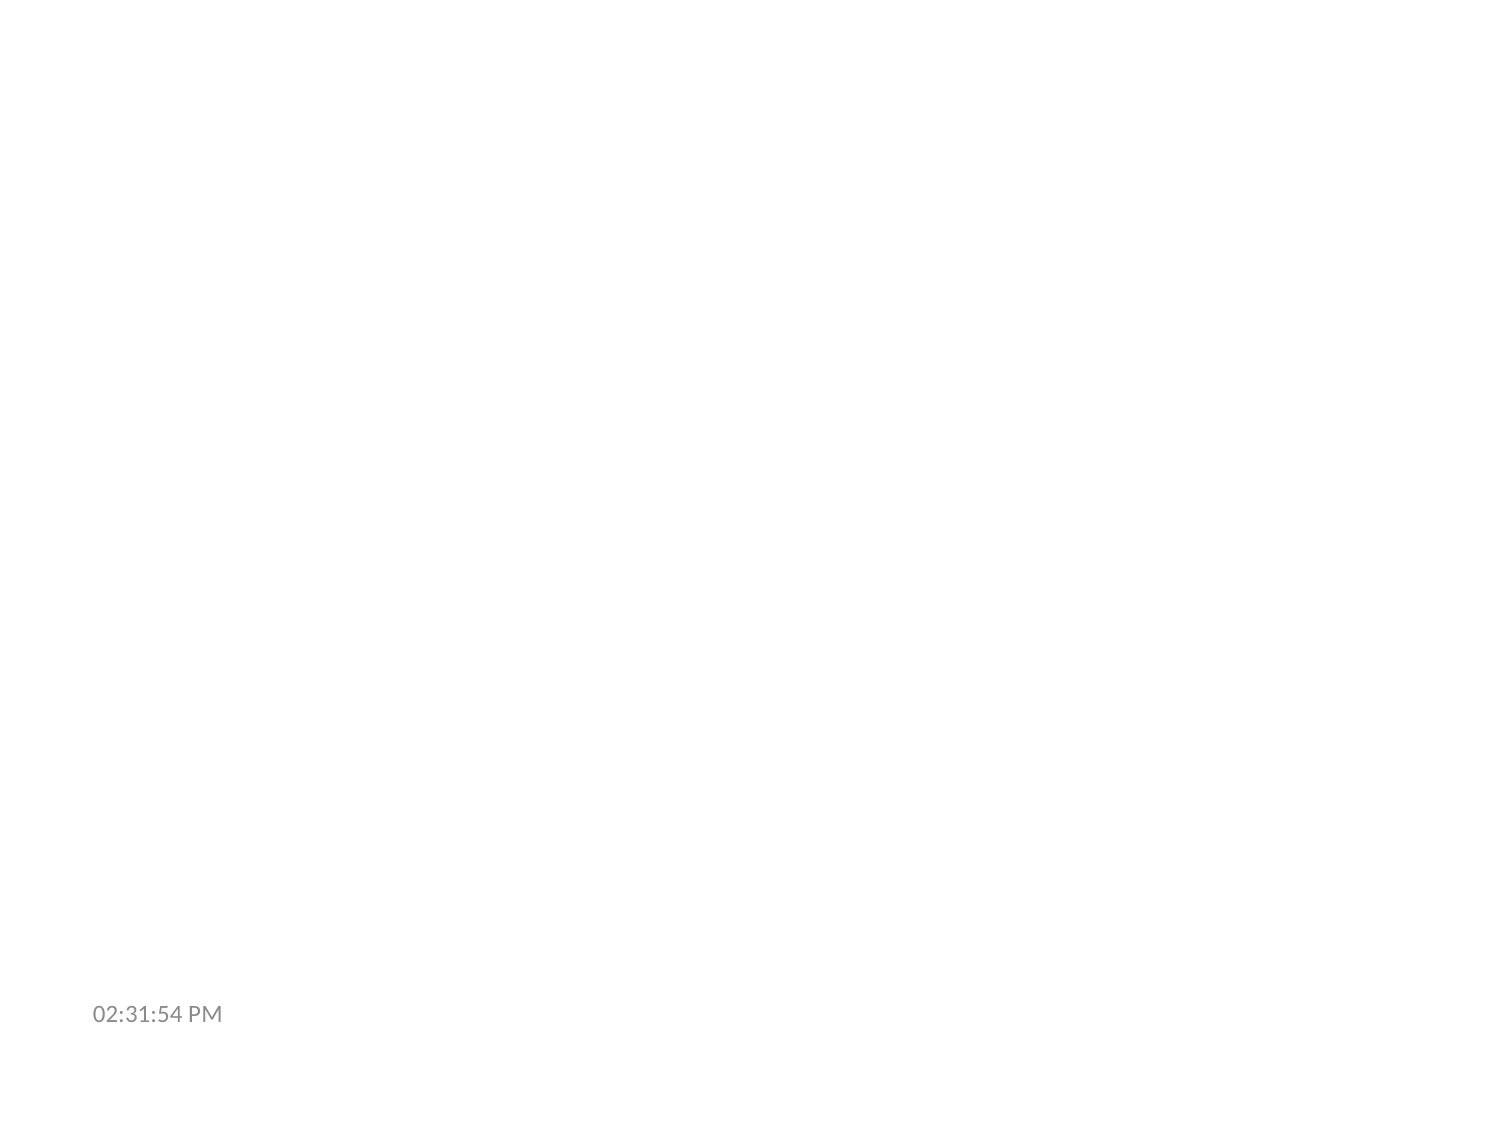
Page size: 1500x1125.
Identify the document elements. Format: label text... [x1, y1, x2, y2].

text_box 3:35:09 PM [77, 982, 428, 1043]
